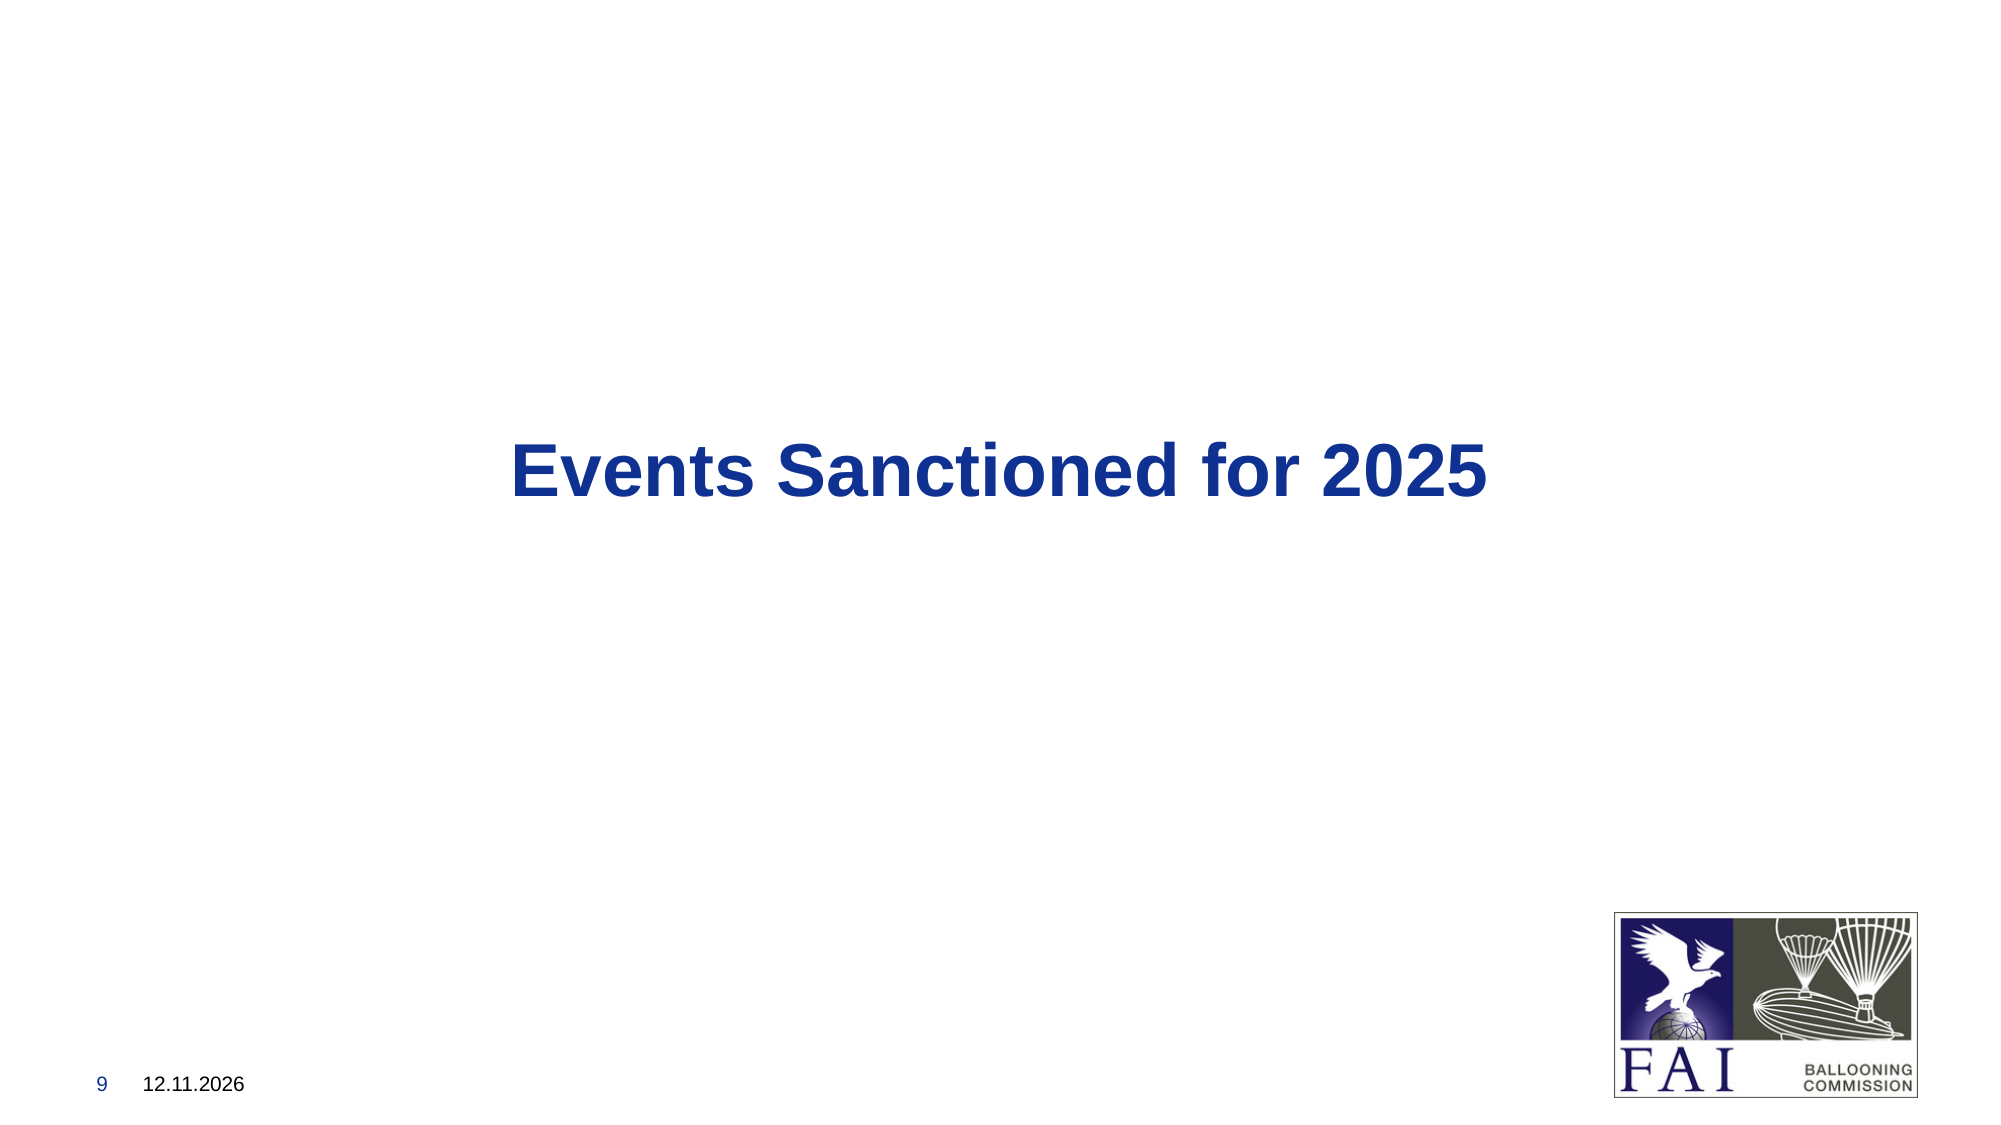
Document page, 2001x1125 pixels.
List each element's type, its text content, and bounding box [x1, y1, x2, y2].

title Events Sanctioned for 2025 [96, 427, 1904, 513]
picture [1614, 912, 1918, 1098]
slide_number 9 [96, 1070, 143, 1125]
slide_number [143, 1070, 256, 1125]
